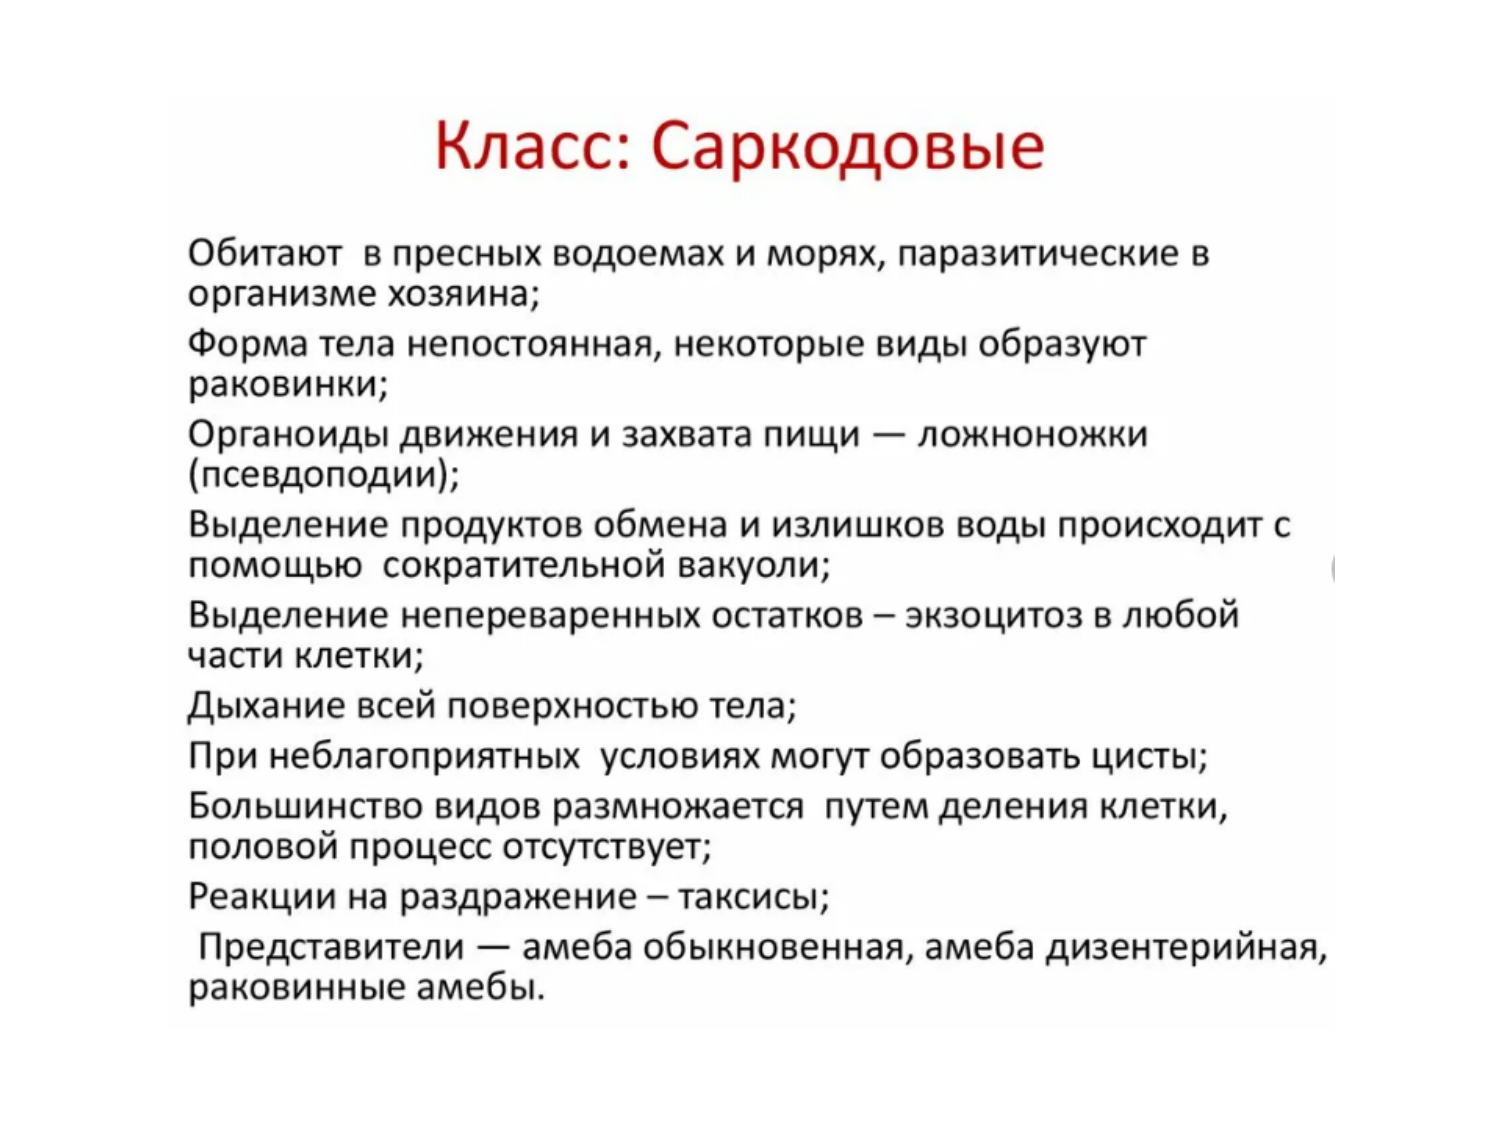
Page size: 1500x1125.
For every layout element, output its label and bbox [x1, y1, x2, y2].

picture [165, 96, 1335, 1029]
